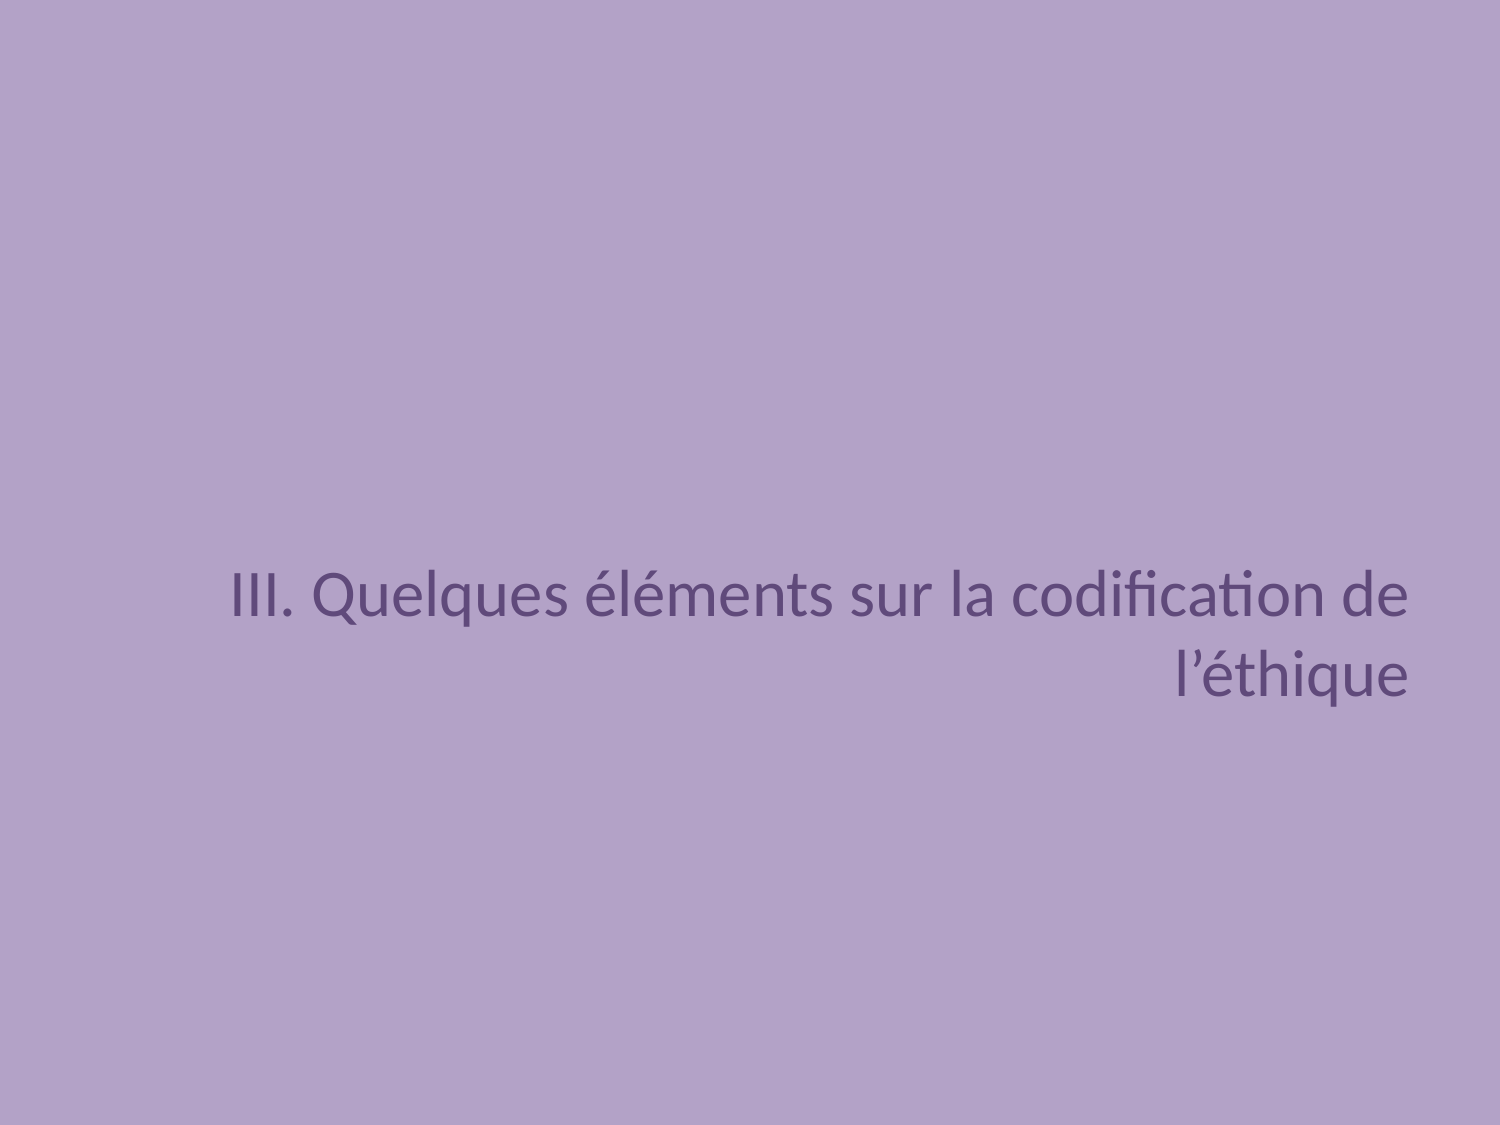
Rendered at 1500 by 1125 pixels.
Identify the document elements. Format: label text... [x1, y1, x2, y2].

list III. Quelques éléments sur la codification de l’éthique [75, 262, 1425, 1005]
